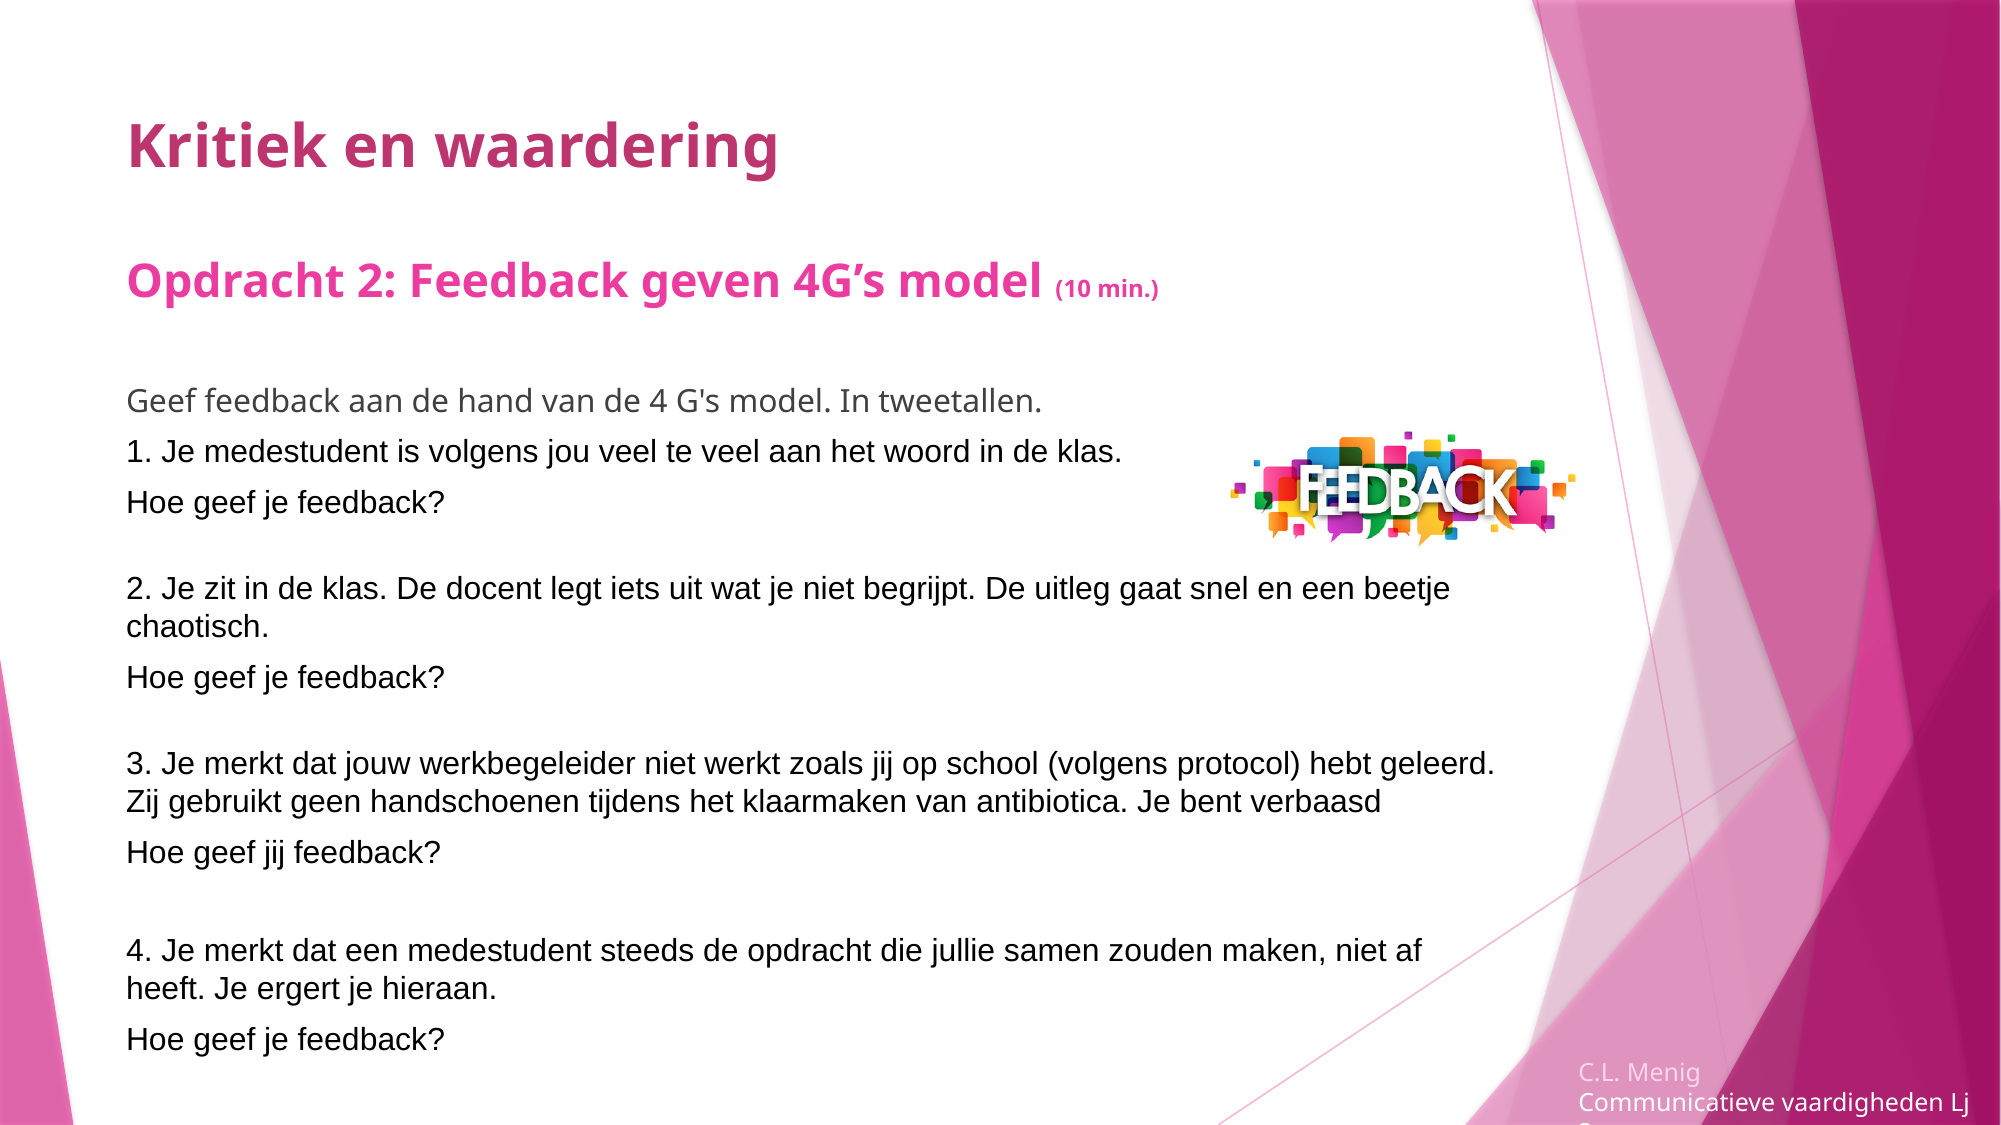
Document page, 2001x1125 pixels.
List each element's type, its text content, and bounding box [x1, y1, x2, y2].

list Geef feedback aan de hand van de 4 G's model. In tweetallen. 1. Je medestudent is volgens jou veel te veel aan het woord in de klas. Hoe geef je feedback? 2. Je zit in de klas. De docent legt iets uit wat je niet begrijpt. De uitleg gaat snel en een beetje chaotisch. Hoe geef je feedback? 3. Je merkt dat jouw werkbegeleider niet werkt zoals jij op school (volgens protocol) hebt geleerd. Zij gebruikt geen handschoenen tijdens het klaarmaken van antibiotica. Je bent verbaasd Hoe geef jij feedback? 4. Je merkt dat een medestudent steeds de opdracht die jullie samen zouden maken, niet af heeft. Je ergert je hieraan. Hoe geef je feedback? [111, 372, 1522, 1113]
text_box C.L. Menig Communicatieve vaardigheden Lj 3 [1563, 1049, 2000, 1125]
title Kritiek en waardering Opdracht 2: Feedback geven 4G’s model (10 min.) [111, 99, 1522, 317]
picture [1203, 412, 1602, 563]
